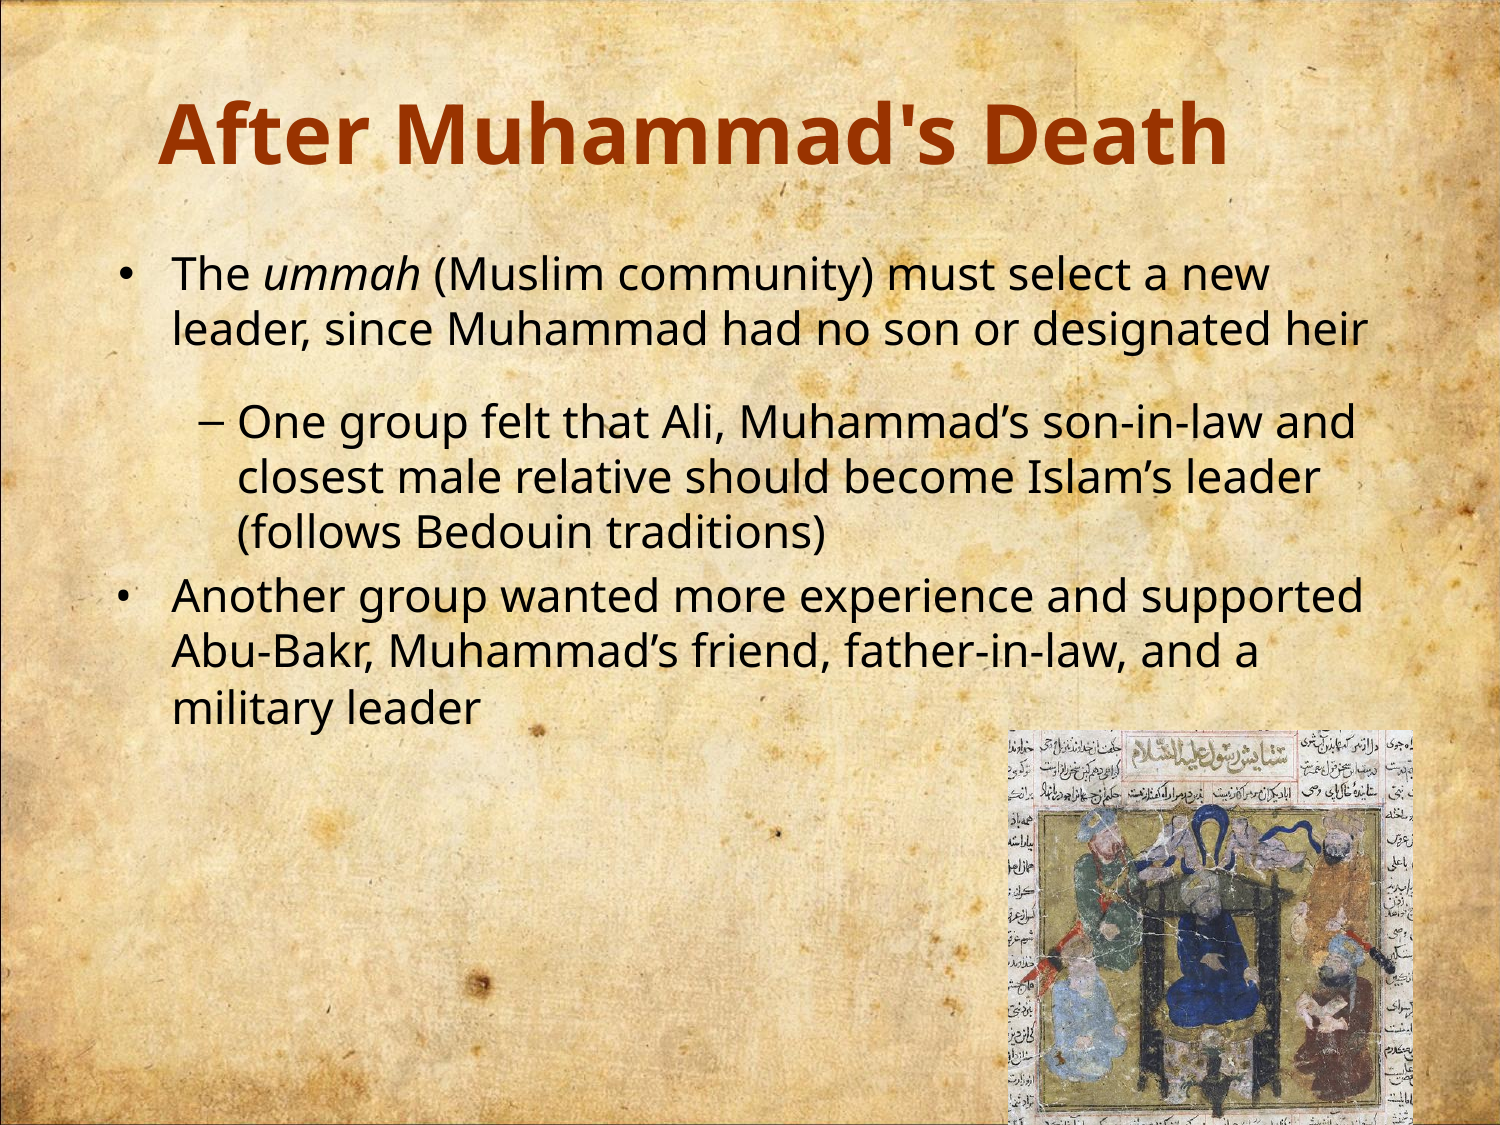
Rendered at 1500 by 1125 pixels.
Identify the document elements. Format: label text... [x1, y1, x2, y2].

list The ummah (Muslim community) must select a new leader, since Muhammad had no son or designated heir One group felt that Ali, Muhammad’s son-in-law and closest male relative should become Islam’s leader (follows Bedouin traditions) Another group wanted more experience and supported Abu-Bakr, Muhammad’s friend, father-in-law, and a military leader [99, 237, 1413, 1025]
picture [0, 0, 1500, 1125]
title After Muhammad's Death [0, 43, 1413, 219]
